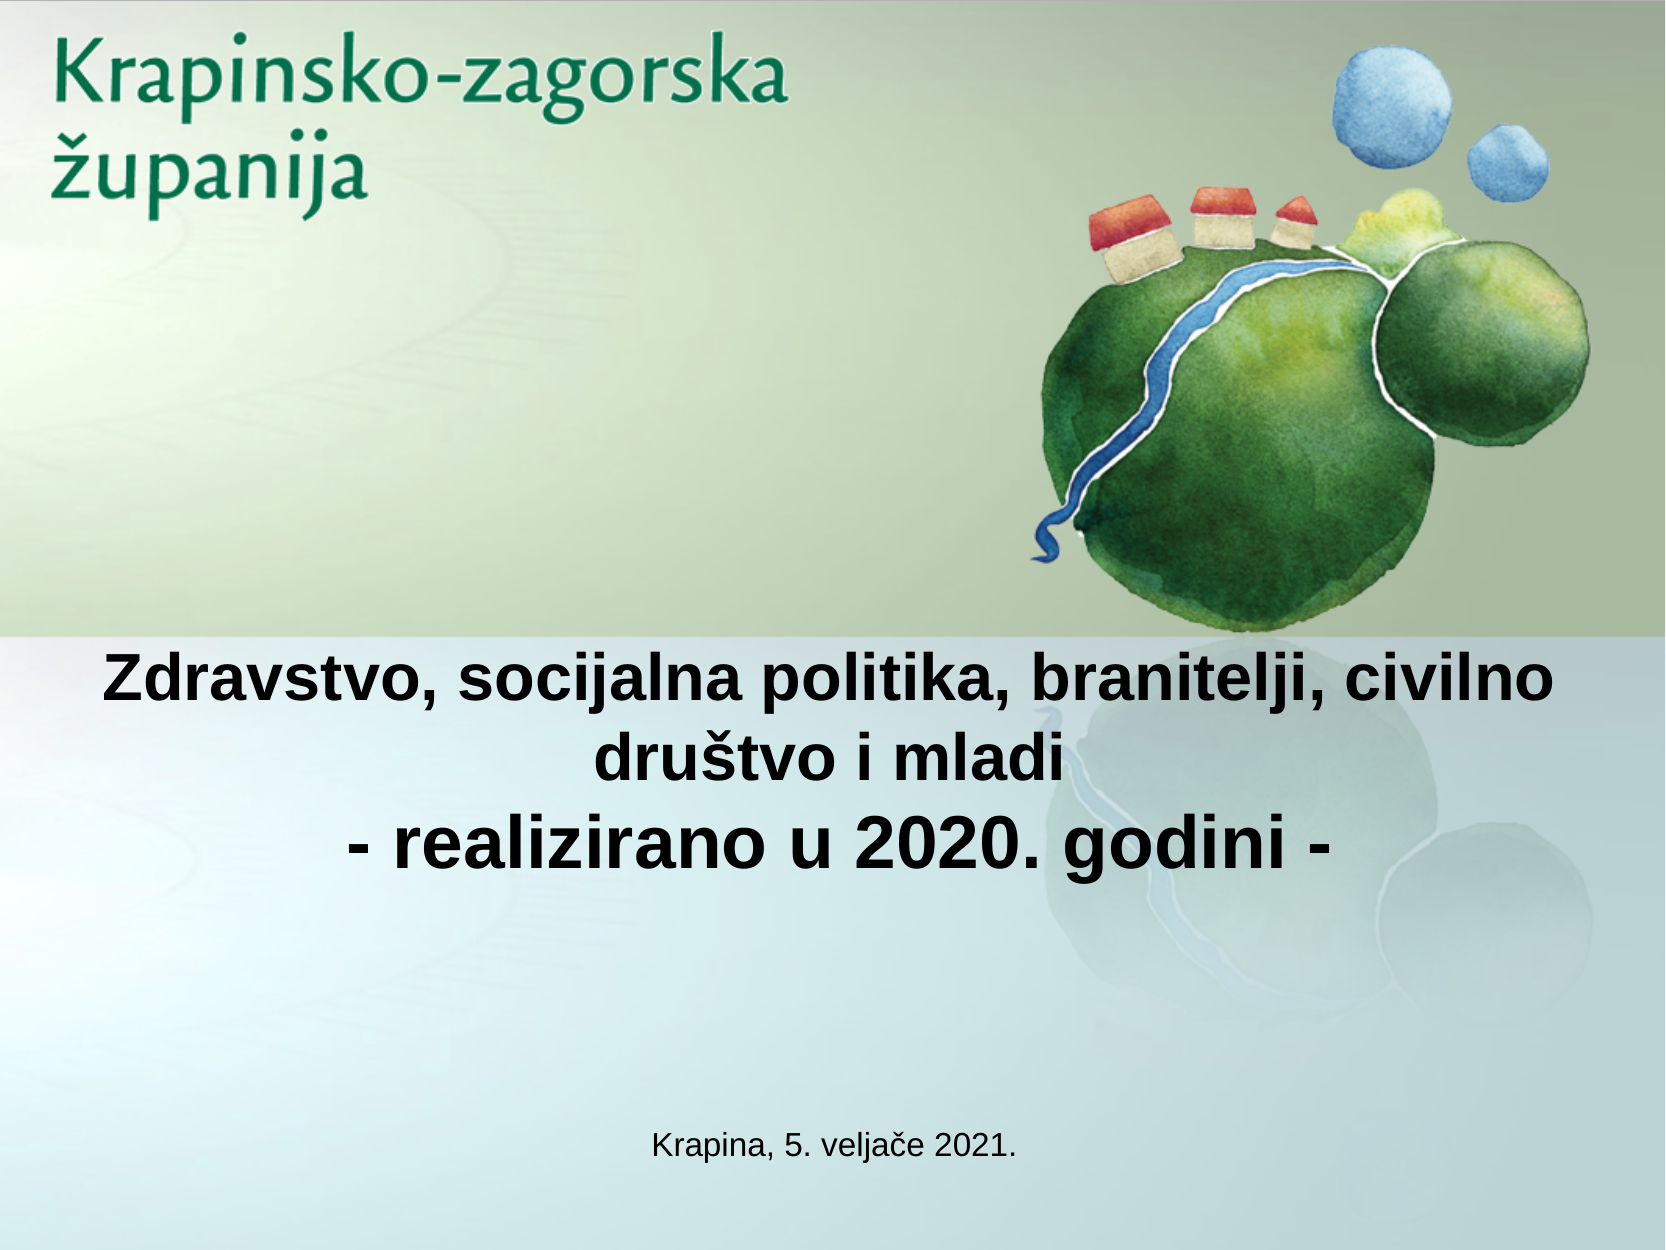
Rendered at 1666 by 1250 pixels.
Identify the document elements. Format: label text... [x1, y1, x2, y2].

title Zdravstvo, socijalna politika, branitelji, civilno društvo i mladi - realizirano u 2020. godini - Krapina, 5. veljače 2021. [30, 506, 1630, 892]
picture [0, 1, 1666, 1250]
